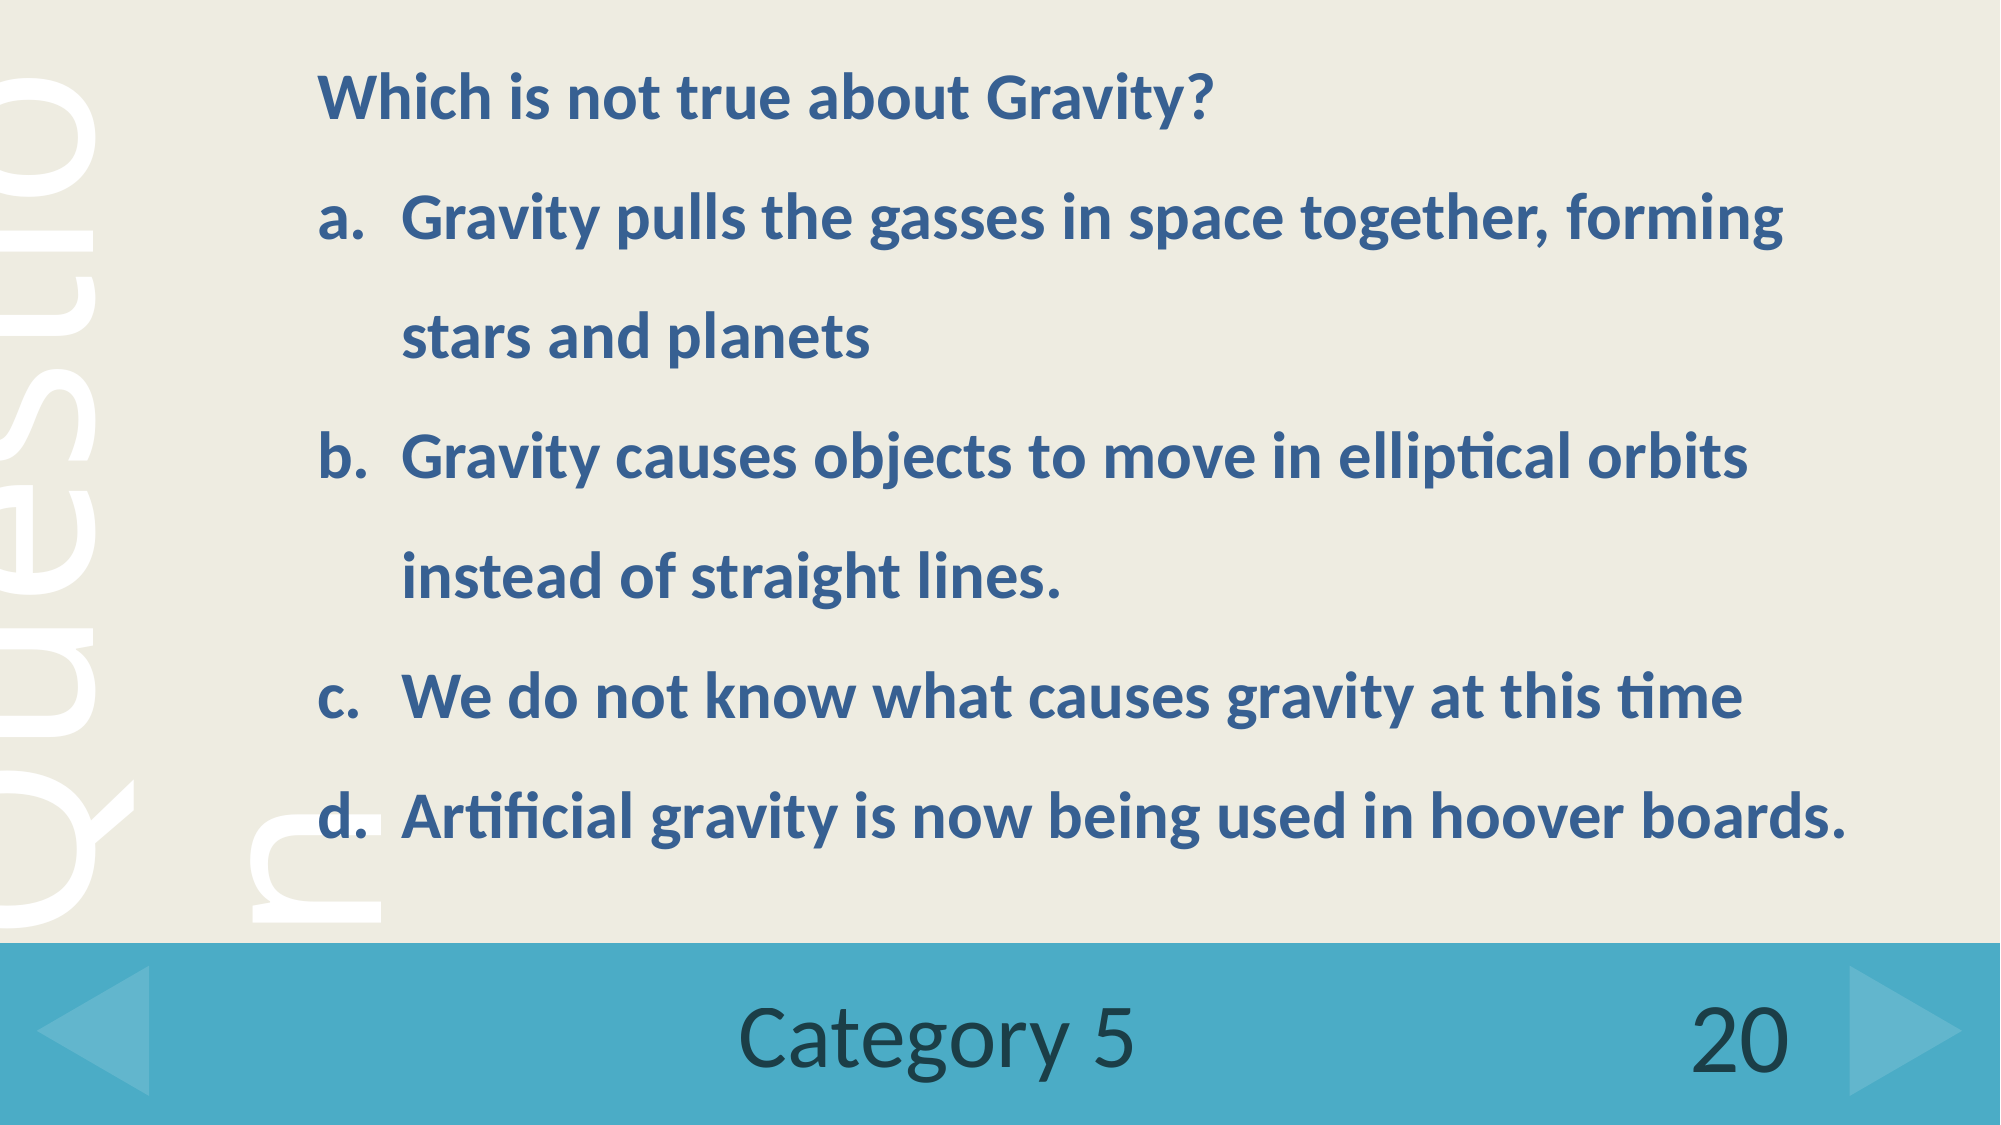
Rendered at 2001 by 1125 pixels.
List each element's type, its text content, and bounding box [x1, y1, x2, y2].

list Which is not true about Gravity? Gravity pulls the gasses in space together, forming stars and planets Gravity causes objects to move in elliptical orbits instead of straight lines. We do not know what causes gravity at this time Artificial gravity is now being used in hoover boards. [302, 142, 1870, 843]
title Category 5 [38, 937, 1839, 1125]
